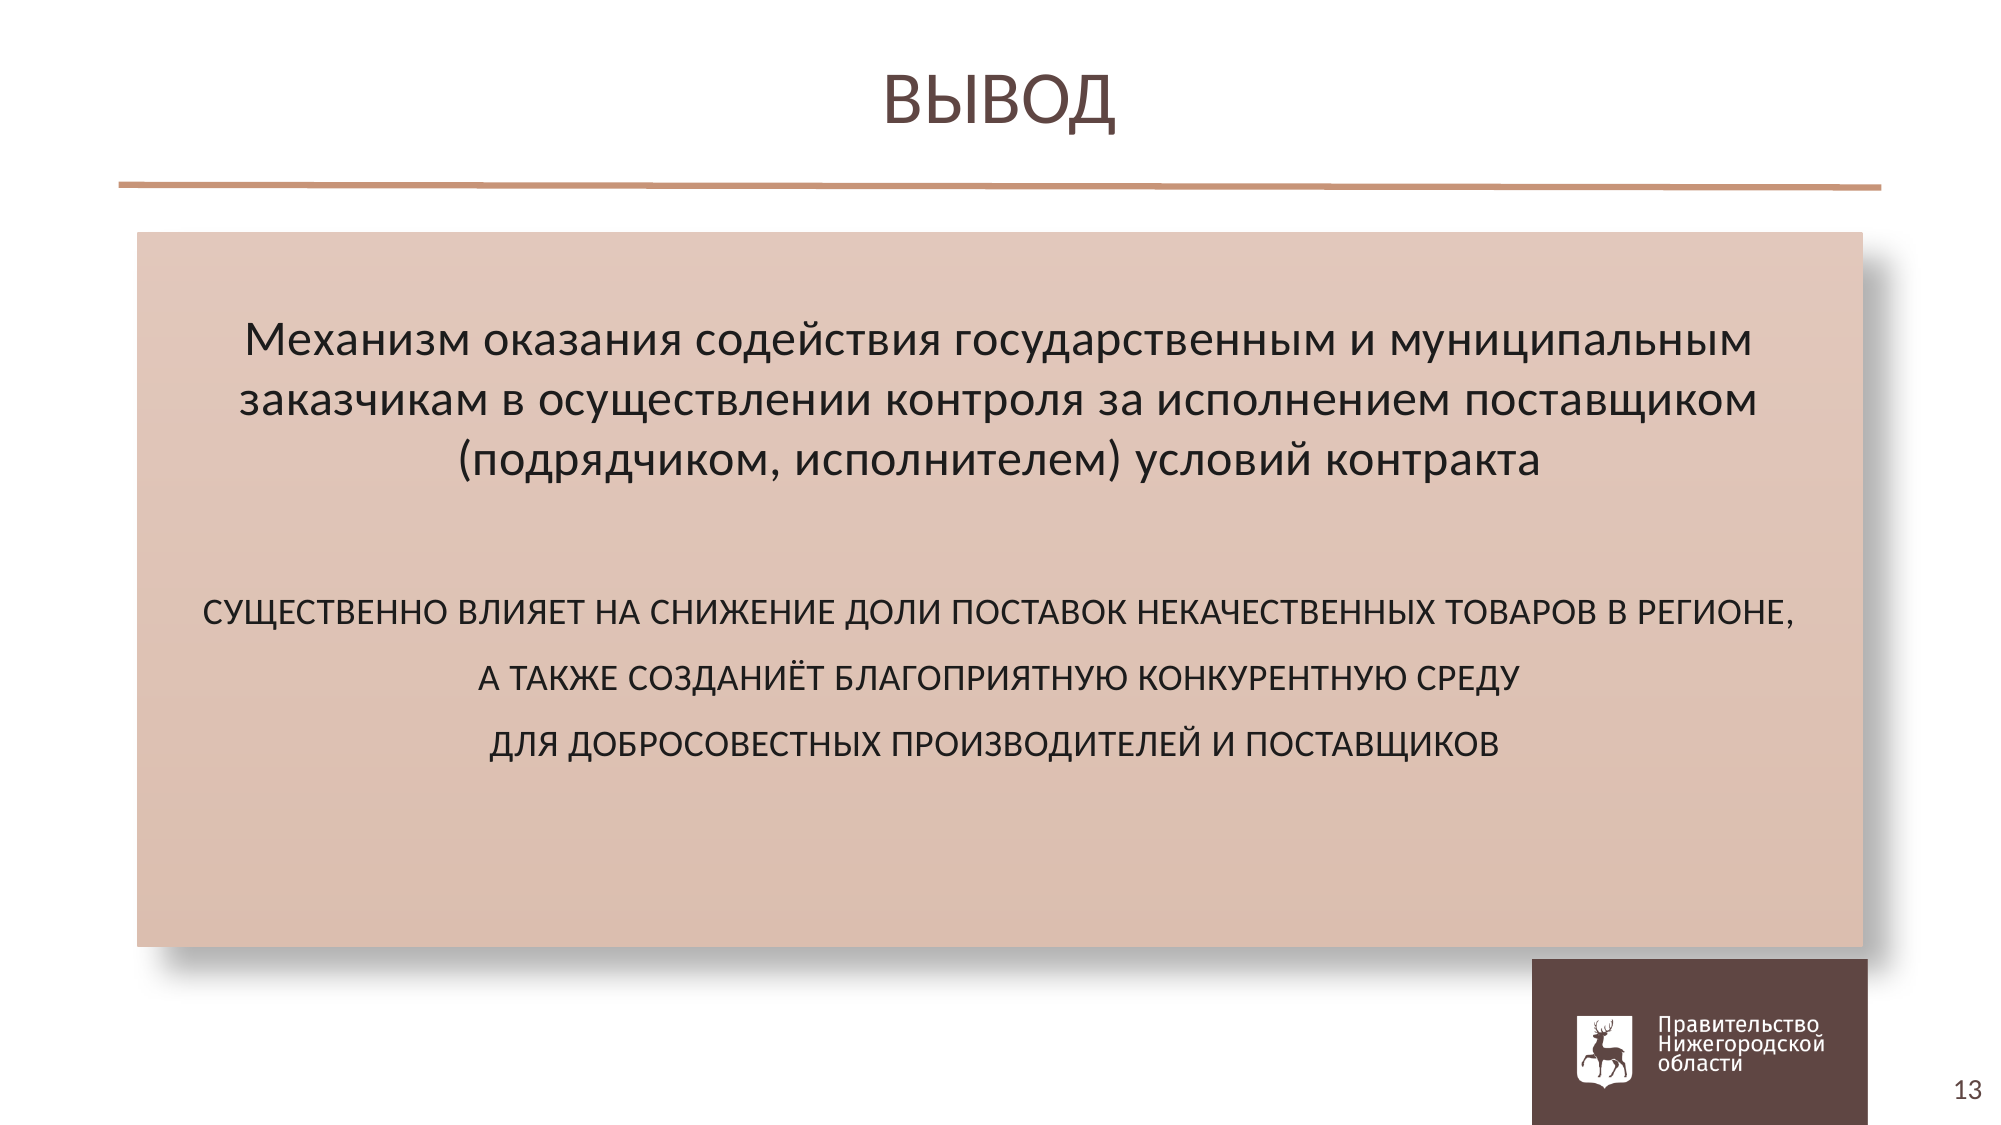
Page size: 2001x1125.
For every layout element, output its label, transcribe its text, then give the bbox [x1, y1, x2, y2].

picture [1532, 959, 1868, 1125]
list Механизм оказания содействия государственным и муниципальным заказчикам в осуществлении контроля за исполнением поставщиком (подрядчиком, исполнителем) условий контракта СУЩЕСТВЕННО ВЛИЯЕТ НА СНИЖЕНИЕ ДОЛИ ПОСТАВОК НЕКАЧЕСТВЕННЫХ ТОВАРОВ В РЕГИОНЕ, А ТАКЖЕ СОЗДАНИЁТ БЛАГОПРИЯТНУЮ КОНКУРЕНТНУЮ СРЕДУ ДЛЯ ДОБРОСОВЕСТНЫХ ПРОИЗВОДИТЕЛЕЙ И ПОСТАВЩИКОВ [137, 232, 1863, 947]
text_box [118, 184, 1882, 188]
text_box ВЫВОД [867, 41, 1133, 146]
text_box 13 [1941, 1067, 1983, 1105]
